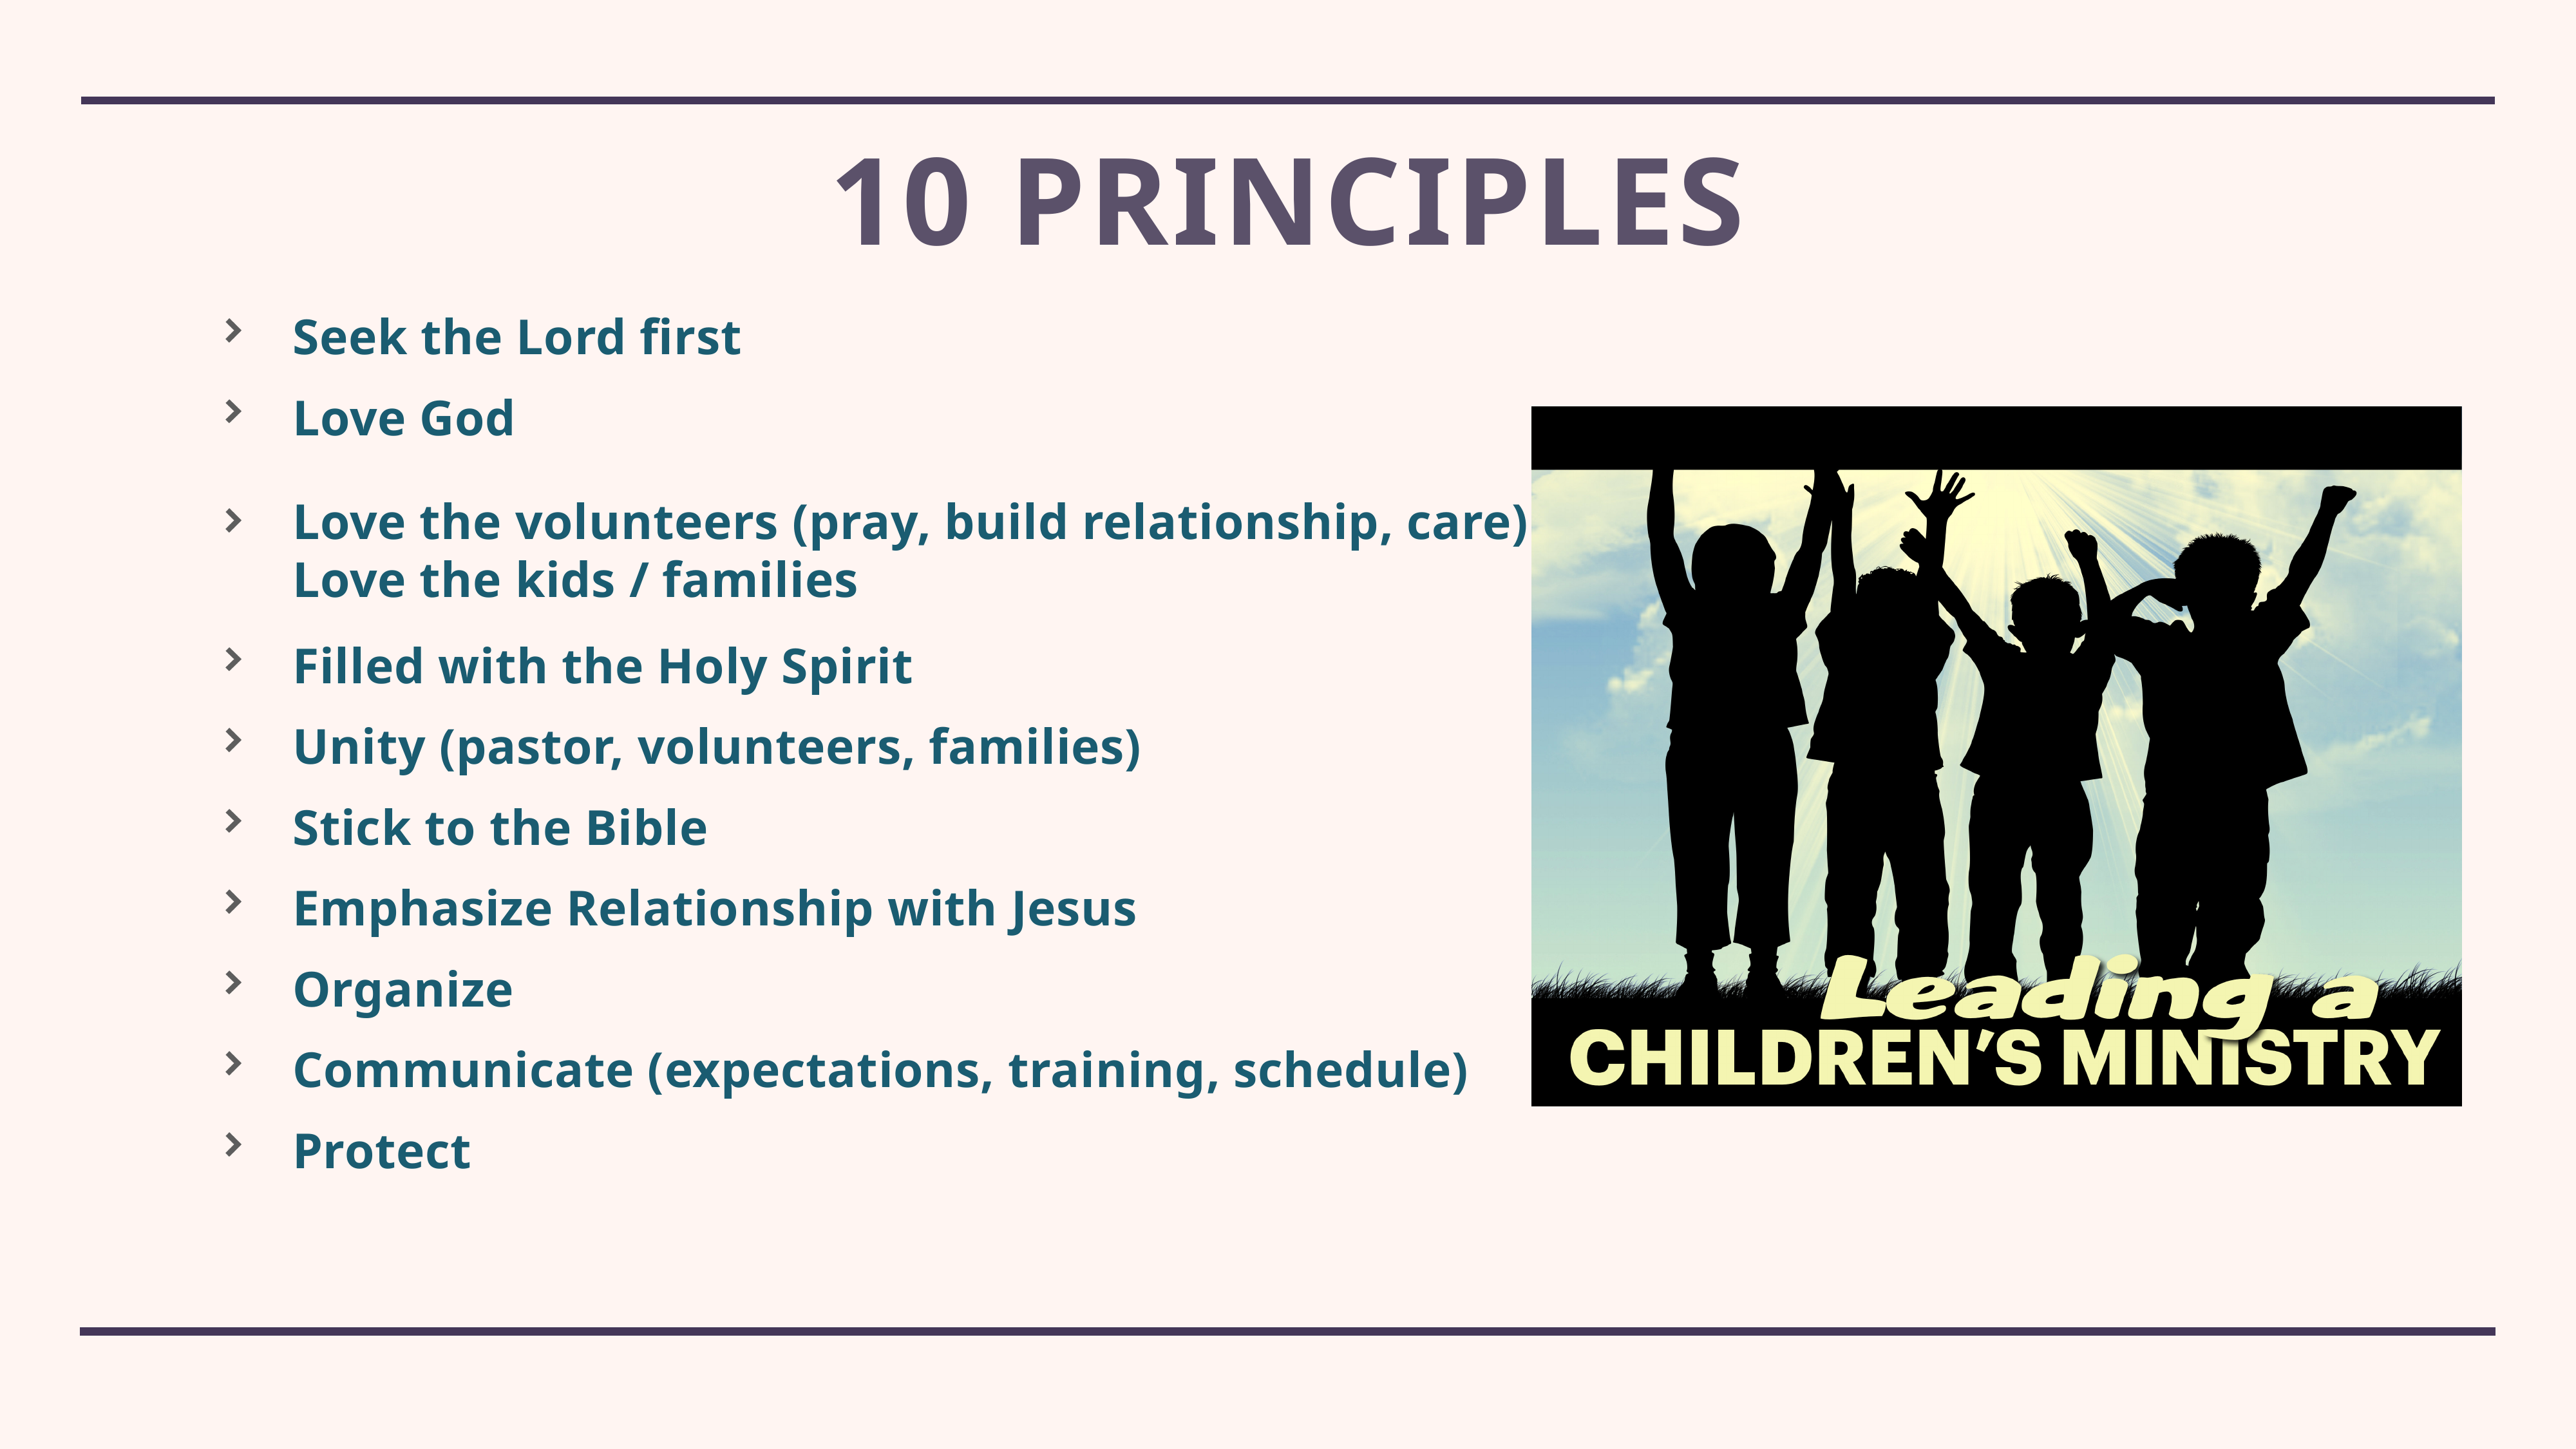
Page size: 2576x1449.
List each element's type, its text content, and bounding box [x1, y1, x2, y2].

picture [225, 889, 242, 914]
picture [225, 971, 242, 994]
picture [225, 399, 242, 423]
picture [225, 647, 242, 671]
picture [225, 1051, 242, 1075]
picture [225, 1132, 242, 1157]
picture [225, 728, 242, 752]
picture [225, 318, 242, 343]
title 10 Principles [220, 135, 2356, 310]
picture [225, 508, 242, 533]
list Seek the Lord first Love God Love the volunteers (pray, build relationship, care) Love the kids / families Filled with the Holy Spirit Unity (pastor, volunteers, families) Stick to the Bible Emphasize Relationship with Jesus Organize Communicate (expectations, training, schedule) Protect [220, 330, 1611, 1275]
picture [225, 809, 242, 833]
picture [1531, 406, 2462, 1107]
